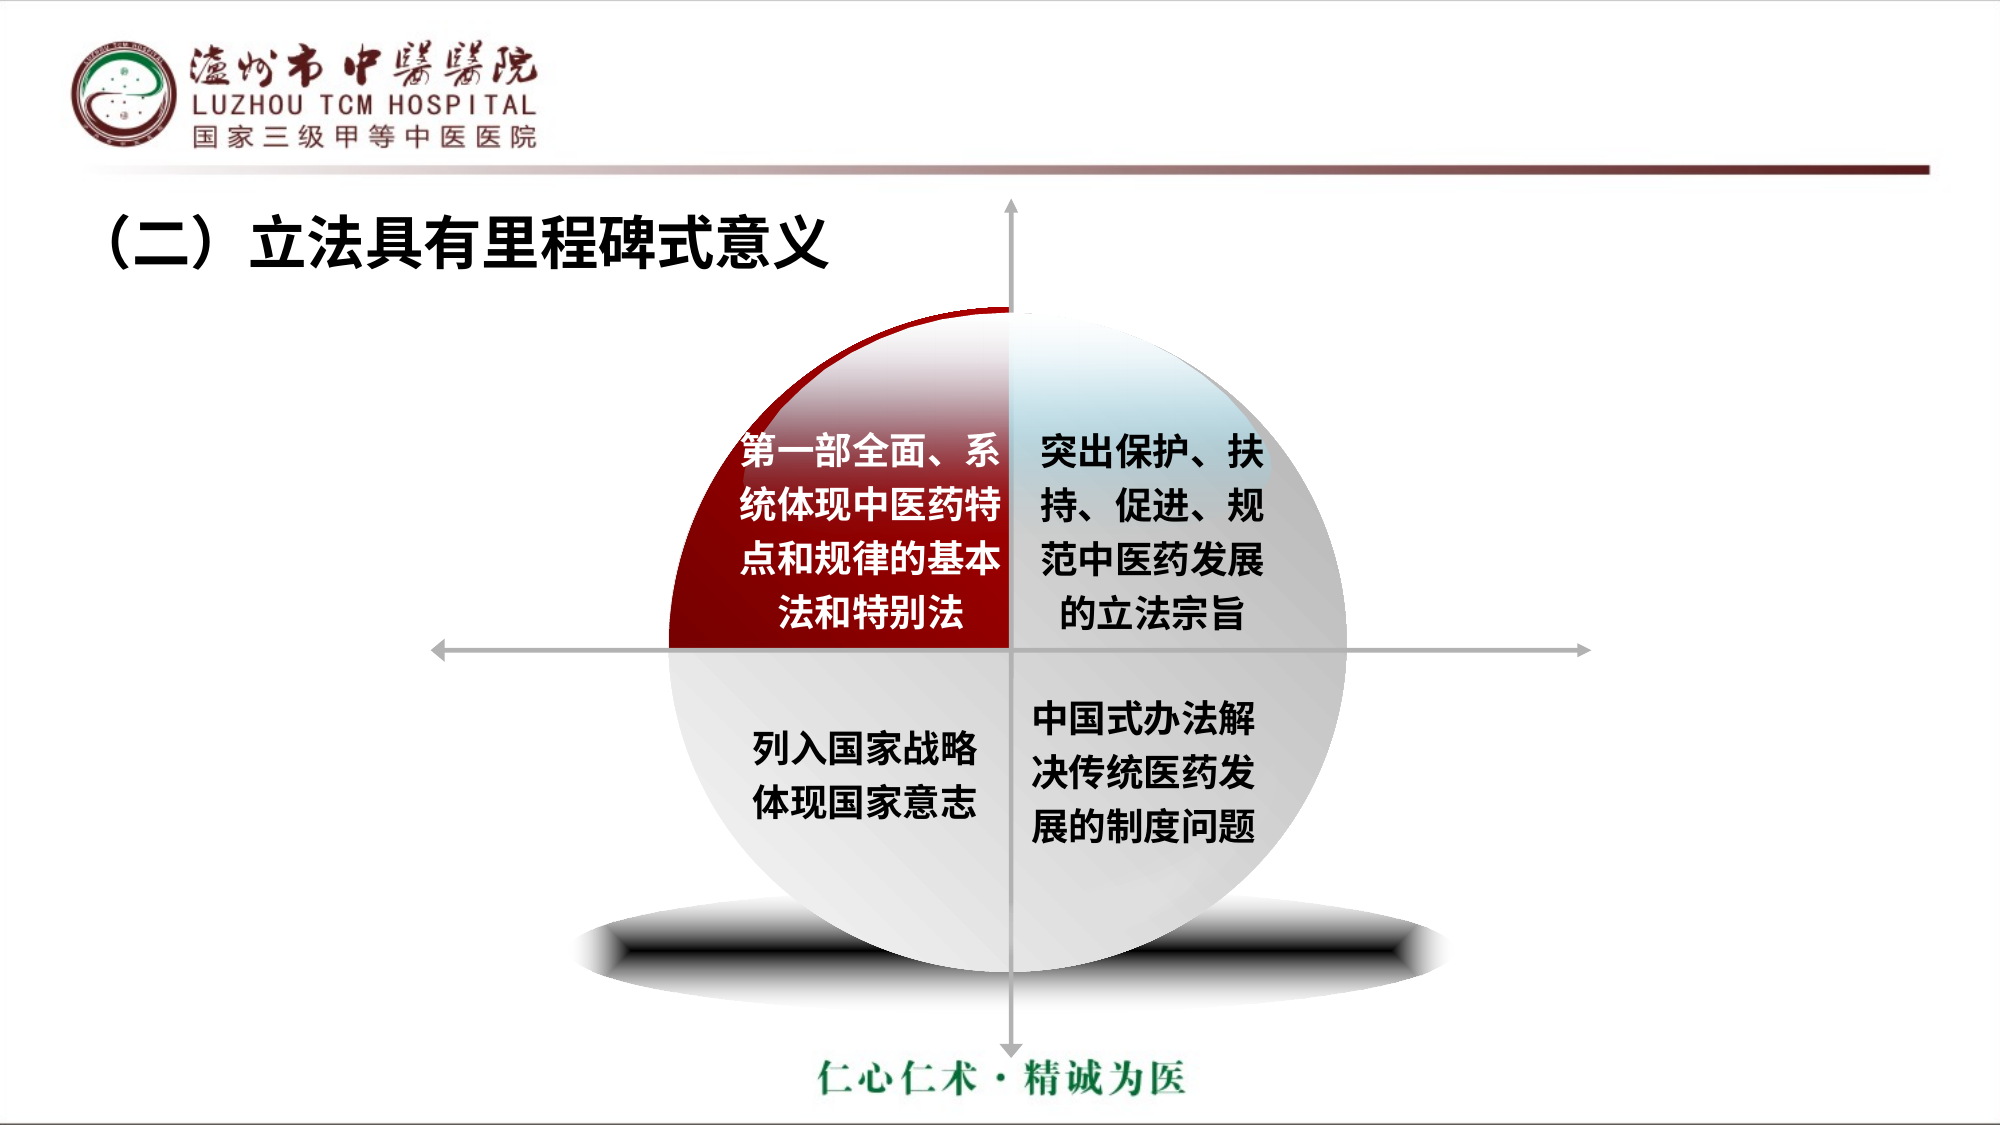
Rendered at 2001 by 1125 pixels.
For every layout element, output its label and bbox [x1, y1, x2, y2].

picture [0, 0, 2000, 1125]
text_box [430, 198, 1592, 1058]
